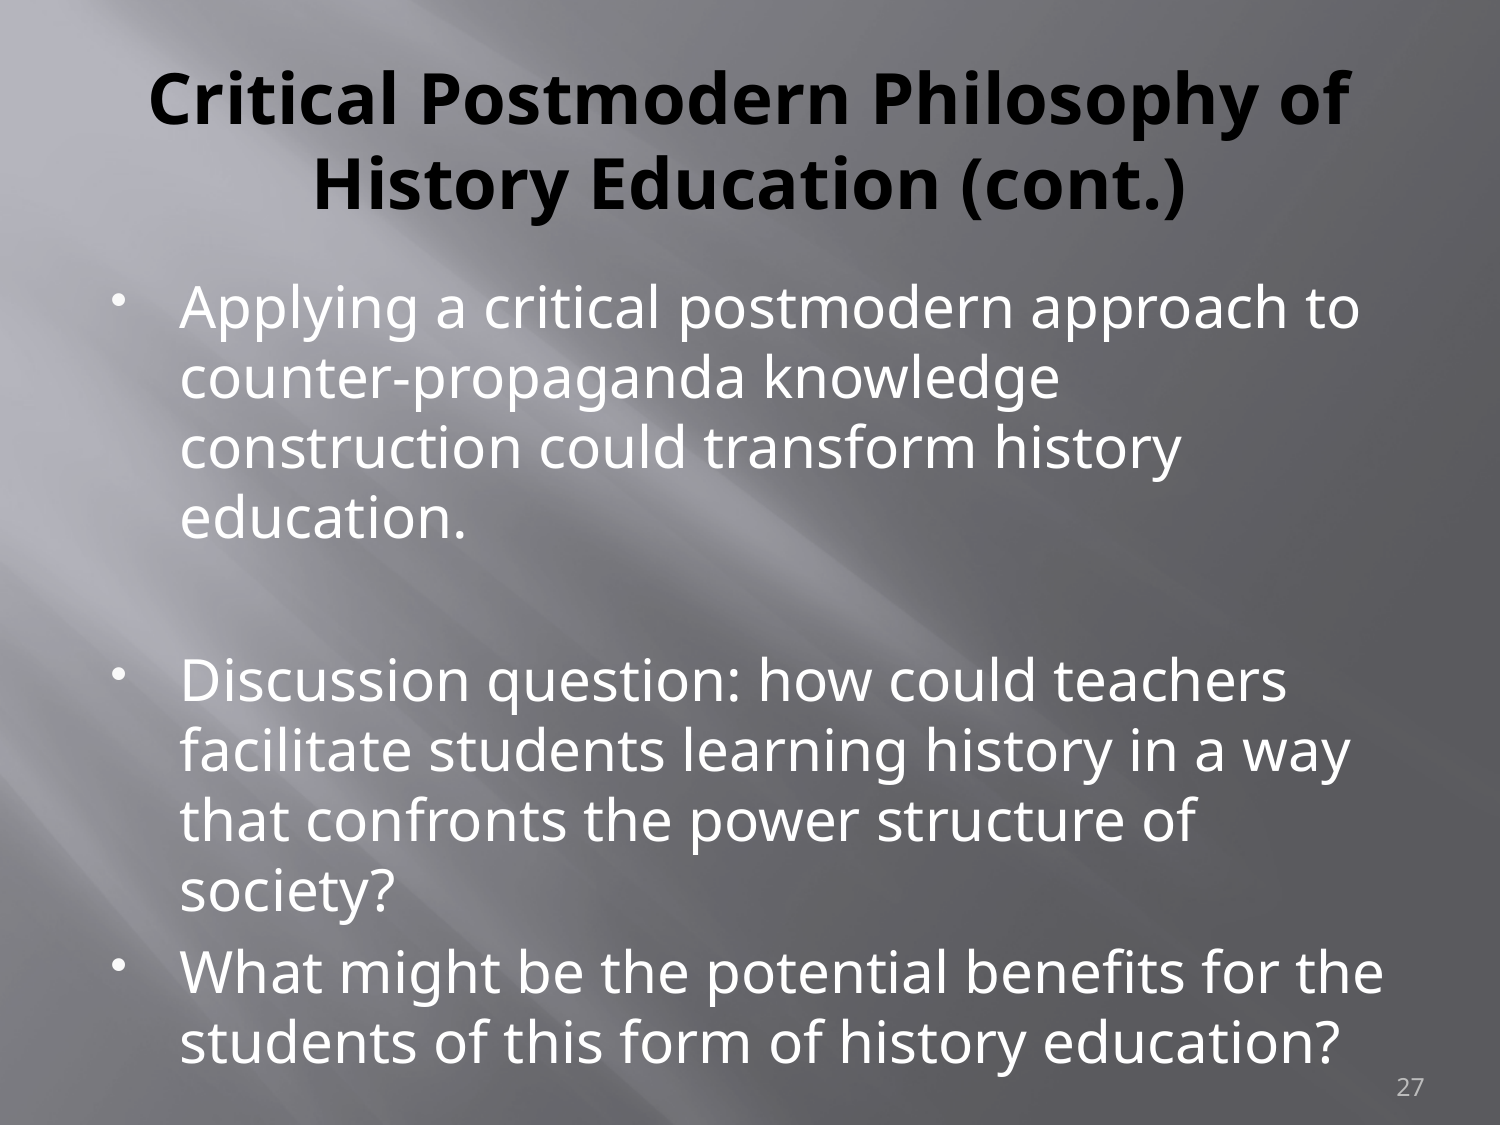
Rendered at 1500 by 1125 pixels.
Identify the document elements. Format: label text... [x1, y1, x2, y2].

title Critical Postmodern Philosophy of History Education (cont.) [75, 45, 1425, 233]
list Applying a critical postmodern approach to counter-propaganda knowledge construction could transform history education. Discussion question: how could teachers facilitate students learning history in a way that confronts the power structure of society? What might be the potential benefits for the students of this form of history education? [75, 262, 1425, 1035]
slide_number 27 [1299, 1052, 1425, 1113]
